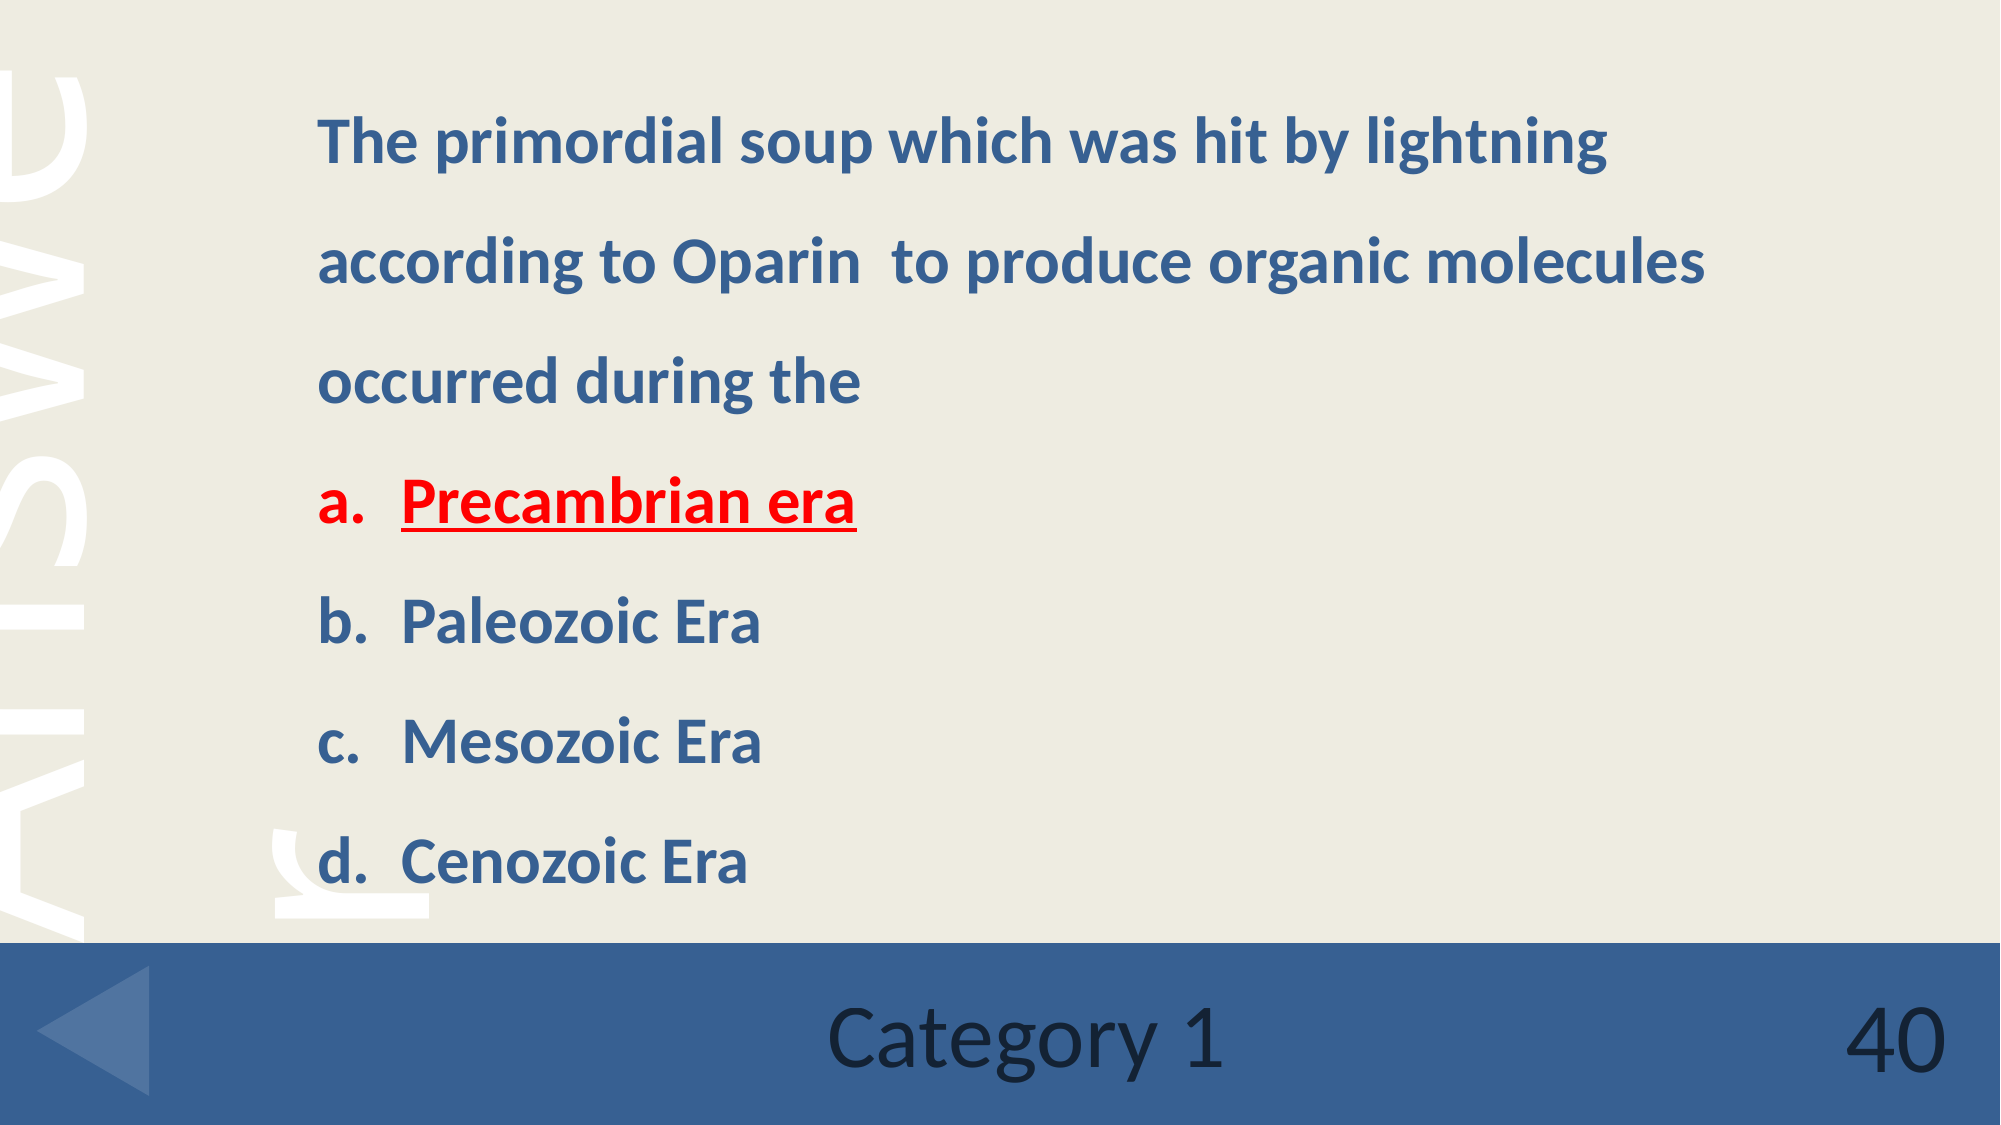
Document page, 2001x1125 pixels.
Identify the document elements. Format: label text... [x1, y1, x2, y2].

list 40 [1927, 967, 1963, 1097]
title Category 1 [126, 937, 1927, 1125]
list The primordial soup which was hit by lightning according to Oparin to produce organic molecules occurred during the Precambrian era Paleozoic Era Mesozoic Era Cenozoic Era [302, 92, 1897, 862]
